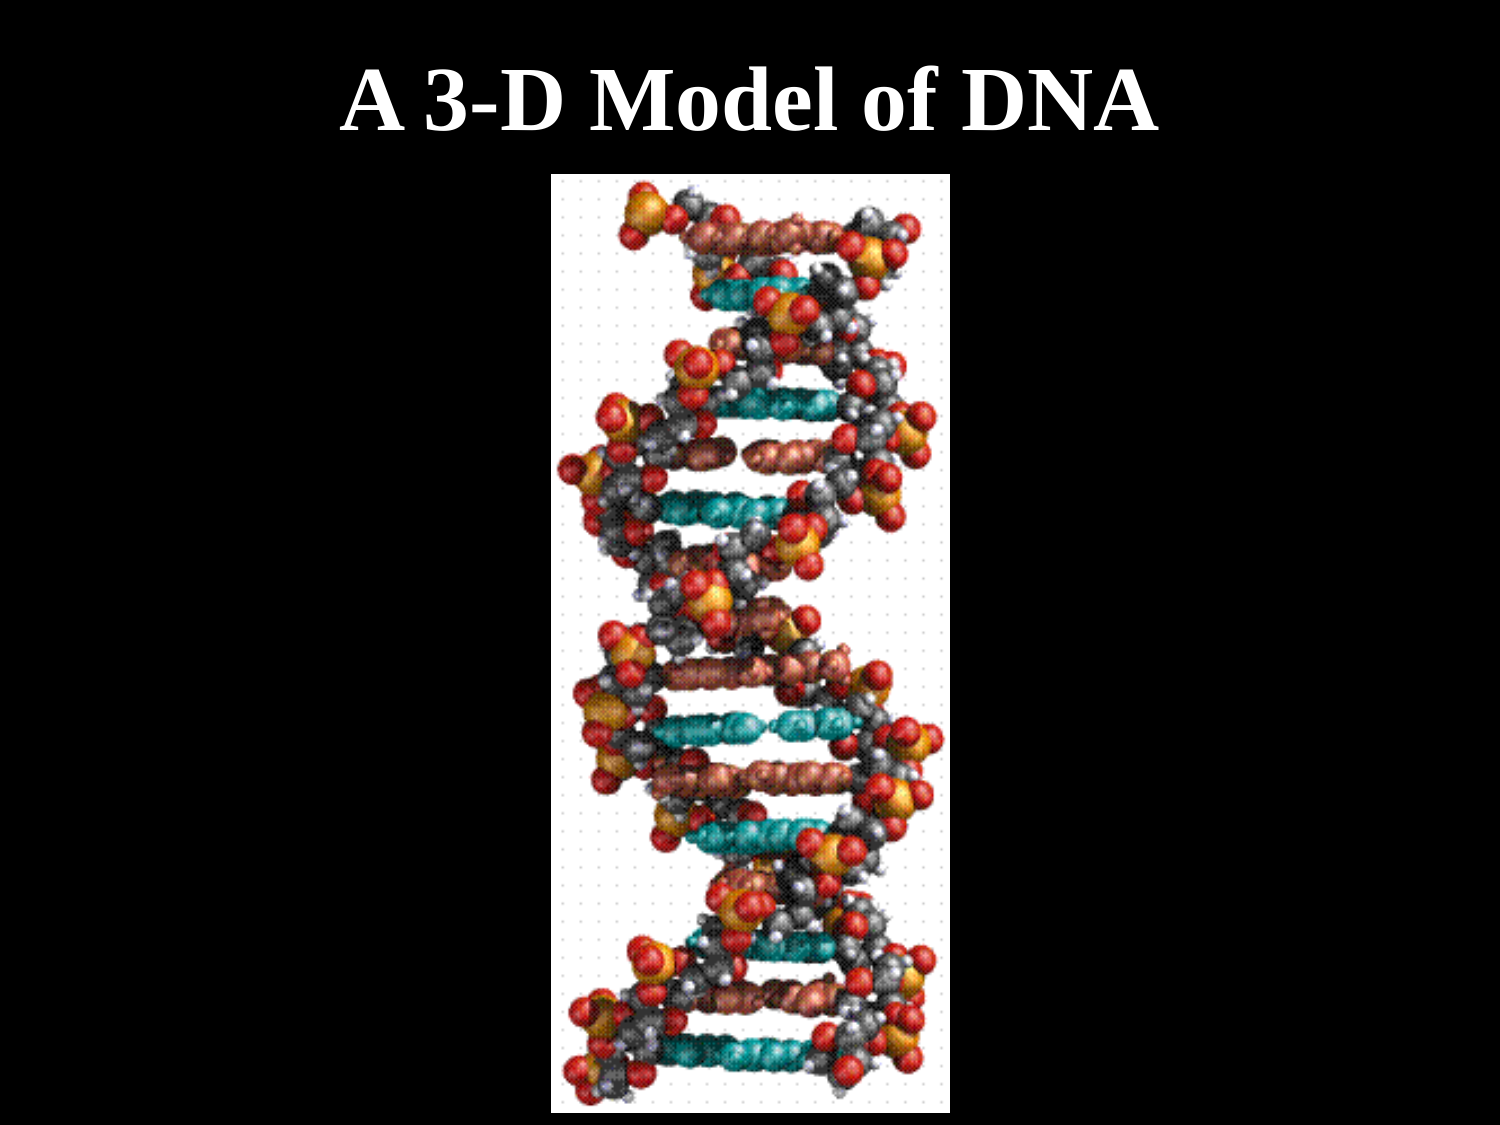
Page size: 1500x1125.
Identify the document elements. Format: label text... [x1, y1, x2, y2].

title A 3-D Model of DNA [112, 0, 1388, 188]
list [550, 174, 951, 1113]
